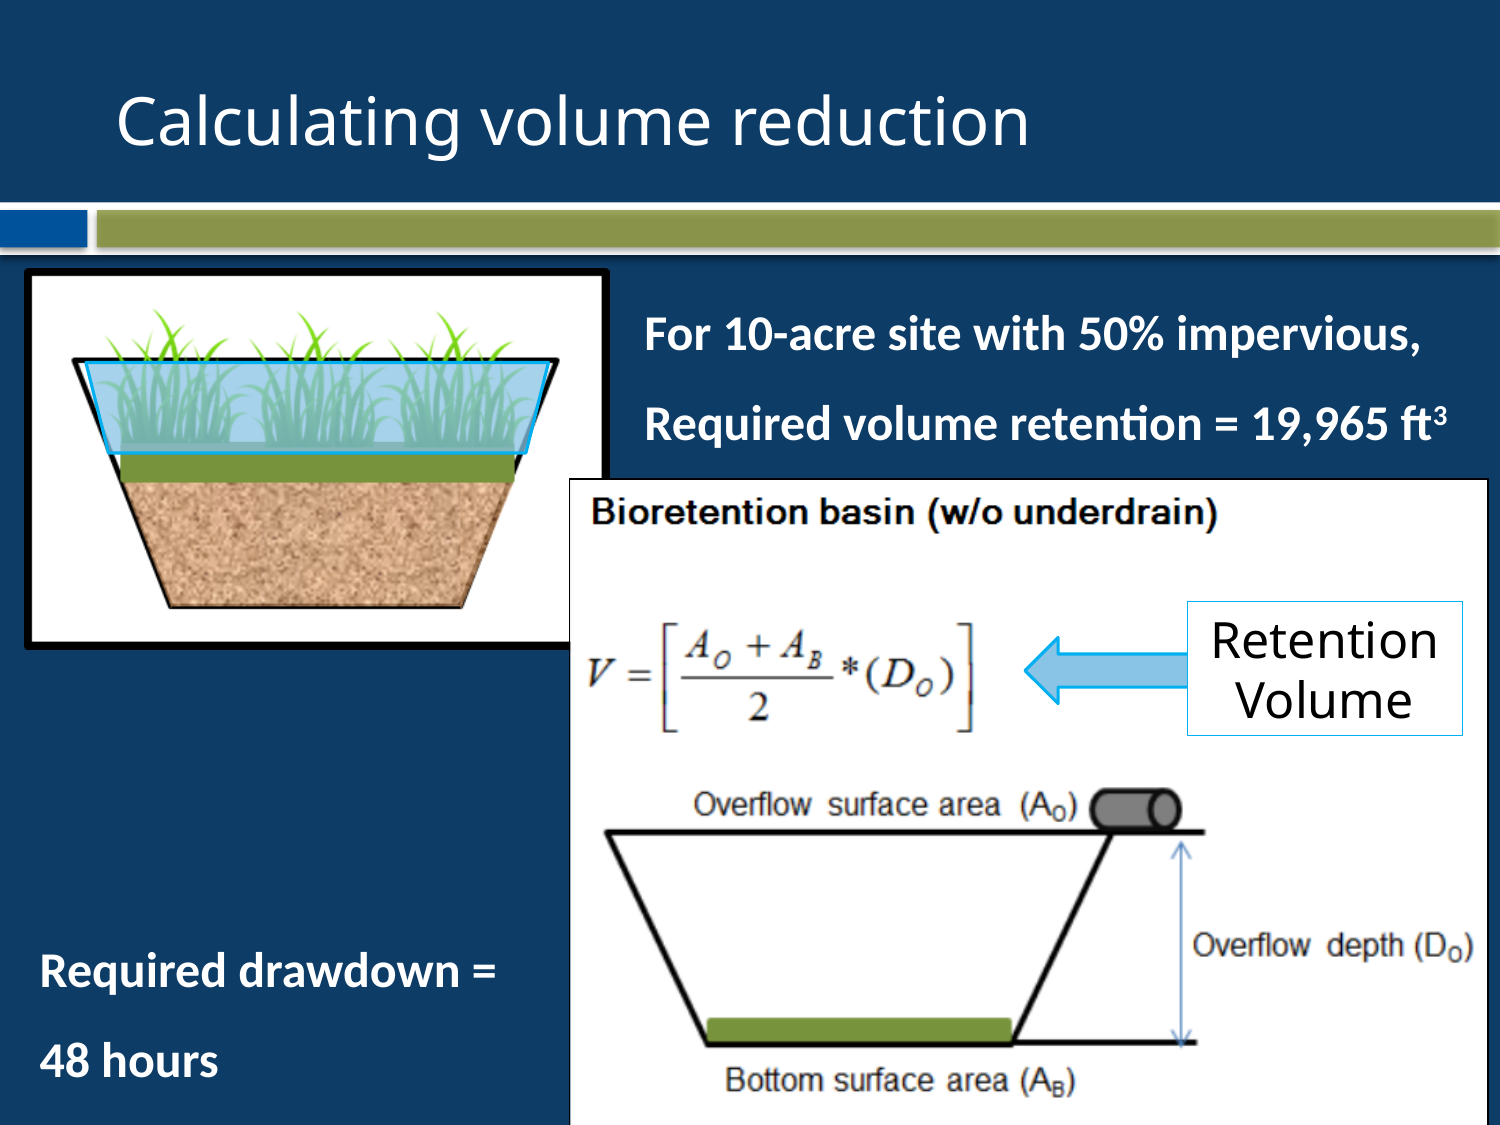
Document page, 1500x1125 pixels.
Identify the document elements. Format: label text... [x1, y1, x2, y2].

text_box Required drawdown = 48 hours [24, 899, 563, 1095]
picture [24, 268, 1488, 1125]
title Calculating volume reduction [100, 37, 1438, 200]
text_box For 10-acre site with 50% impervious, Required volume retention = 19,965 ft3 [629, 263, 1488, 458]
